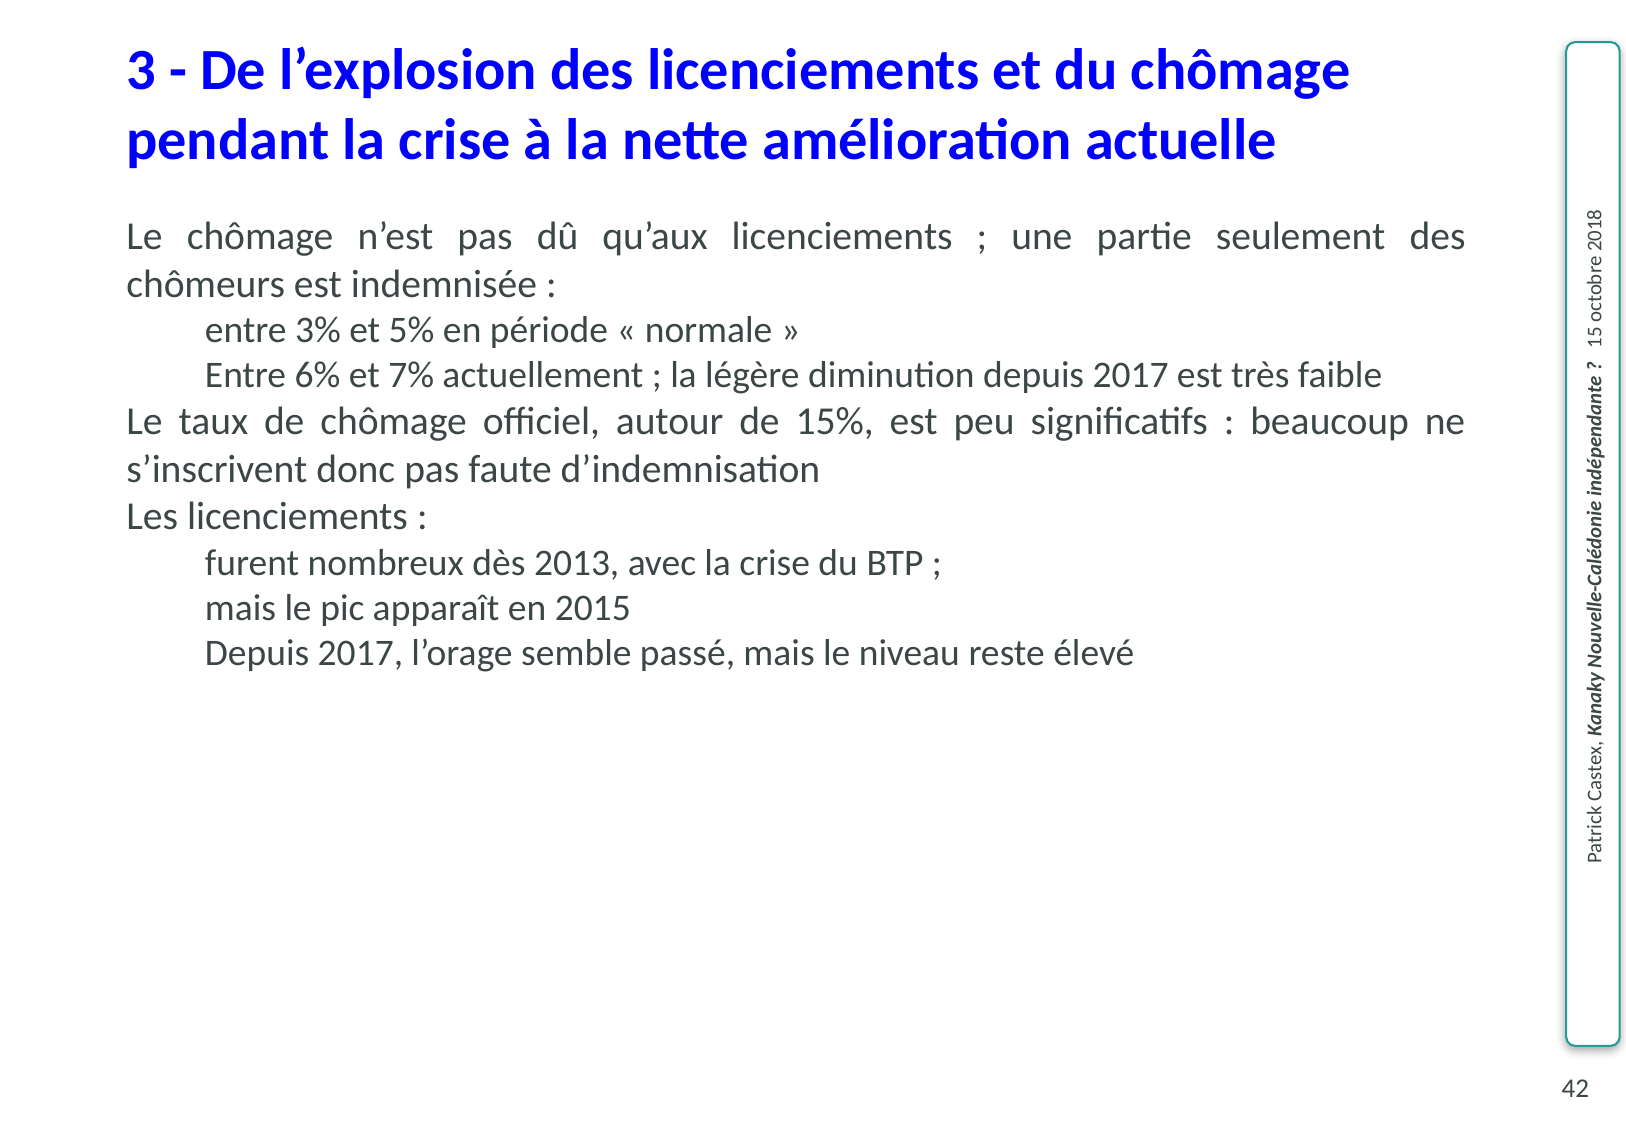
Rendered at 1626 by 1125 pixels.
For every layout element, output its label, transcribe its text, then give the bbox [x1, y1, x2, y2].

title 3 - De l’explosion des licenciements et du chômage pendant la crise à la nette amélioration actuelle [111, 23, 1581, 163]
list Le chômage n’est pas dû qu’aux licenciements ; une partie seulement des chômeurs est indemnisée : entre 3% et 5% en période « normale » Entre 6% et 7% actuellement ; la légère diminution depuis 2017 est très faible Le taux de chômage officiel, autour de 15%, est peu significatifs : beaucoup ne s’inscrivent donc pas faute d’indemnisation Les licenciements : furent nombreux dès 2013, avec la crise du BTP ; mais le pic apparaît en 2015 Depuis 2017, l’orage semble passé, mais le niveau reste élevé [111, 202, 1483, 1064]
